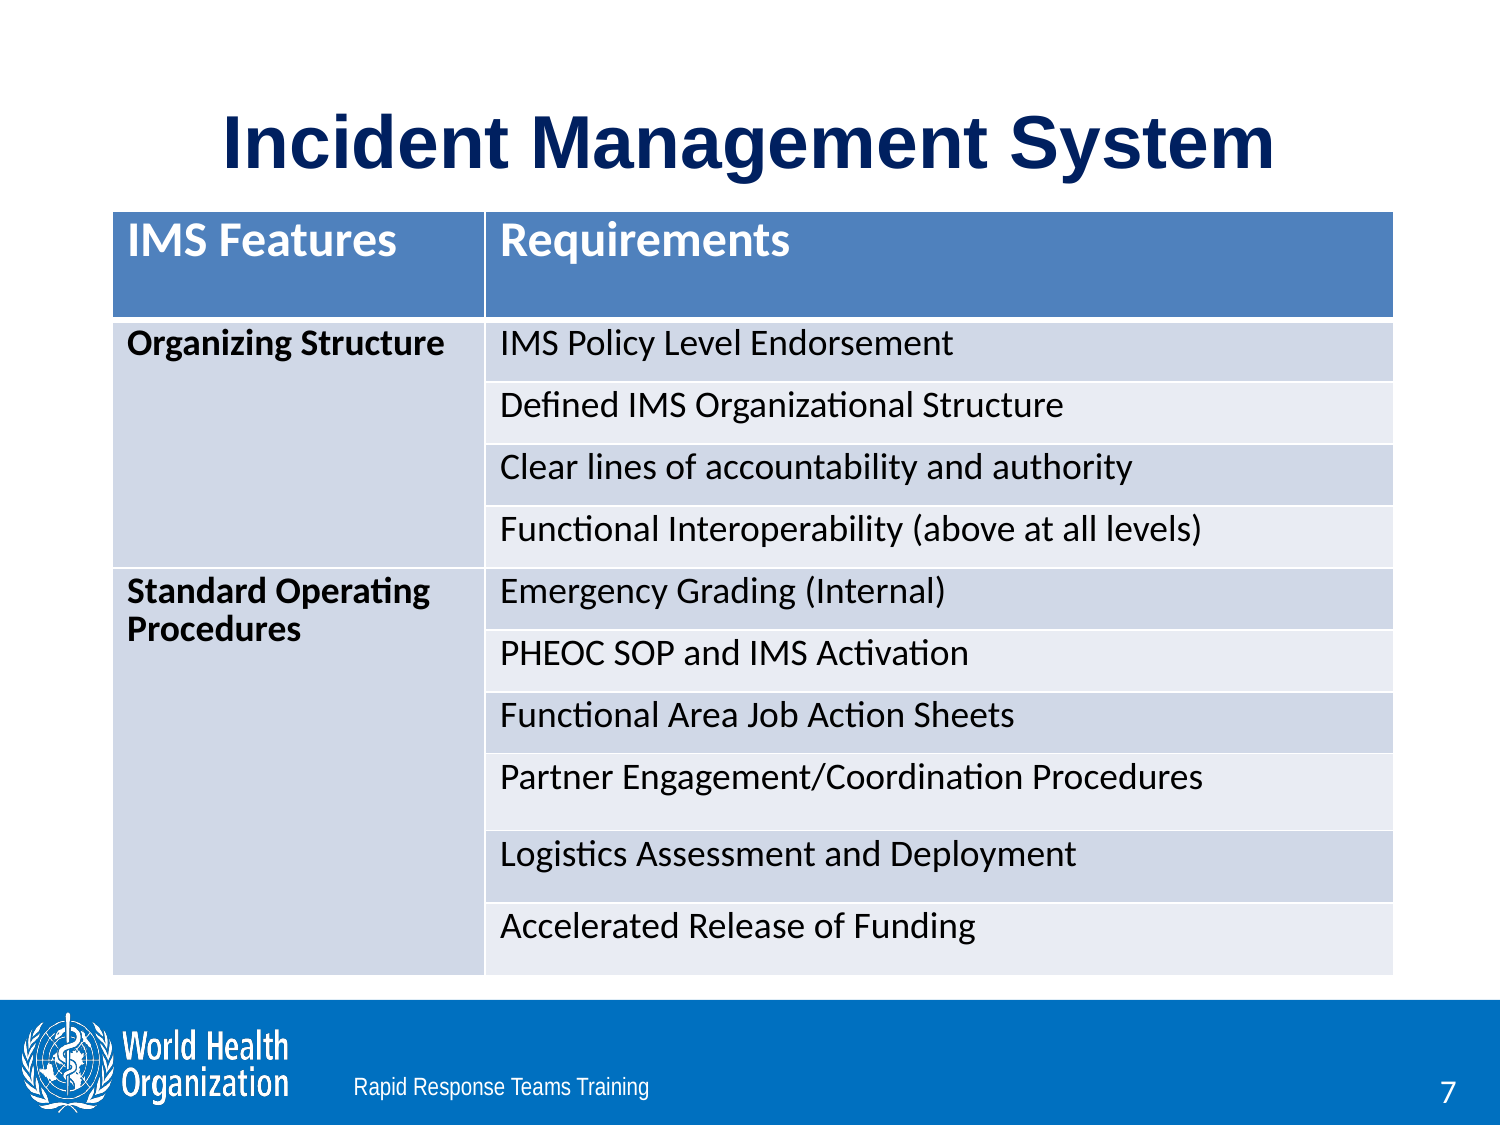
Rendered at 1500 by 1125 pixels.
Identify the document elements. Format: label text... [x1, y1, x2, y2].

table_cell Defined IMS Organizational Structure [486, 383, 1393, 443]
table_cell Clear lines of accountability and authority [486, 445, 1393, 505]
picture [21, 1012, 288, 1113]
table_cell PHEOC SOP and IMS Activation [486, 631, 1393, 691]
table_cell Functional Area Job Action Sheets [486, 693, 1393, 753]
table_cell Emergency Grading (Internal) [486, 569, 1393, 629]
table_cell Accelerated Release of Funding [486, 904, 1393, 975]
table_cell Logistics Assessment and Deployment [486, 831, 1393, 902]
table_cell Organizing Structure [113, 323, 484, 567]
table_header Requirements [486, 212, 1393, 317]
table_cell Partner Engagement/Coordination Procedures [486, 754, 1393, 830]
table_cell Standard Operating Procedures [113, 569, 484, 975]
table_cell IMS Policy Level Endorsement [486, 323, 1393, 381]
table_cell Functional Interoperability (above at all levels) [486, 507, 1393, 567]
title Incident Management System [75, 45, 1425, 233]
table_header IMS Features [113, 212, 484, 317]
